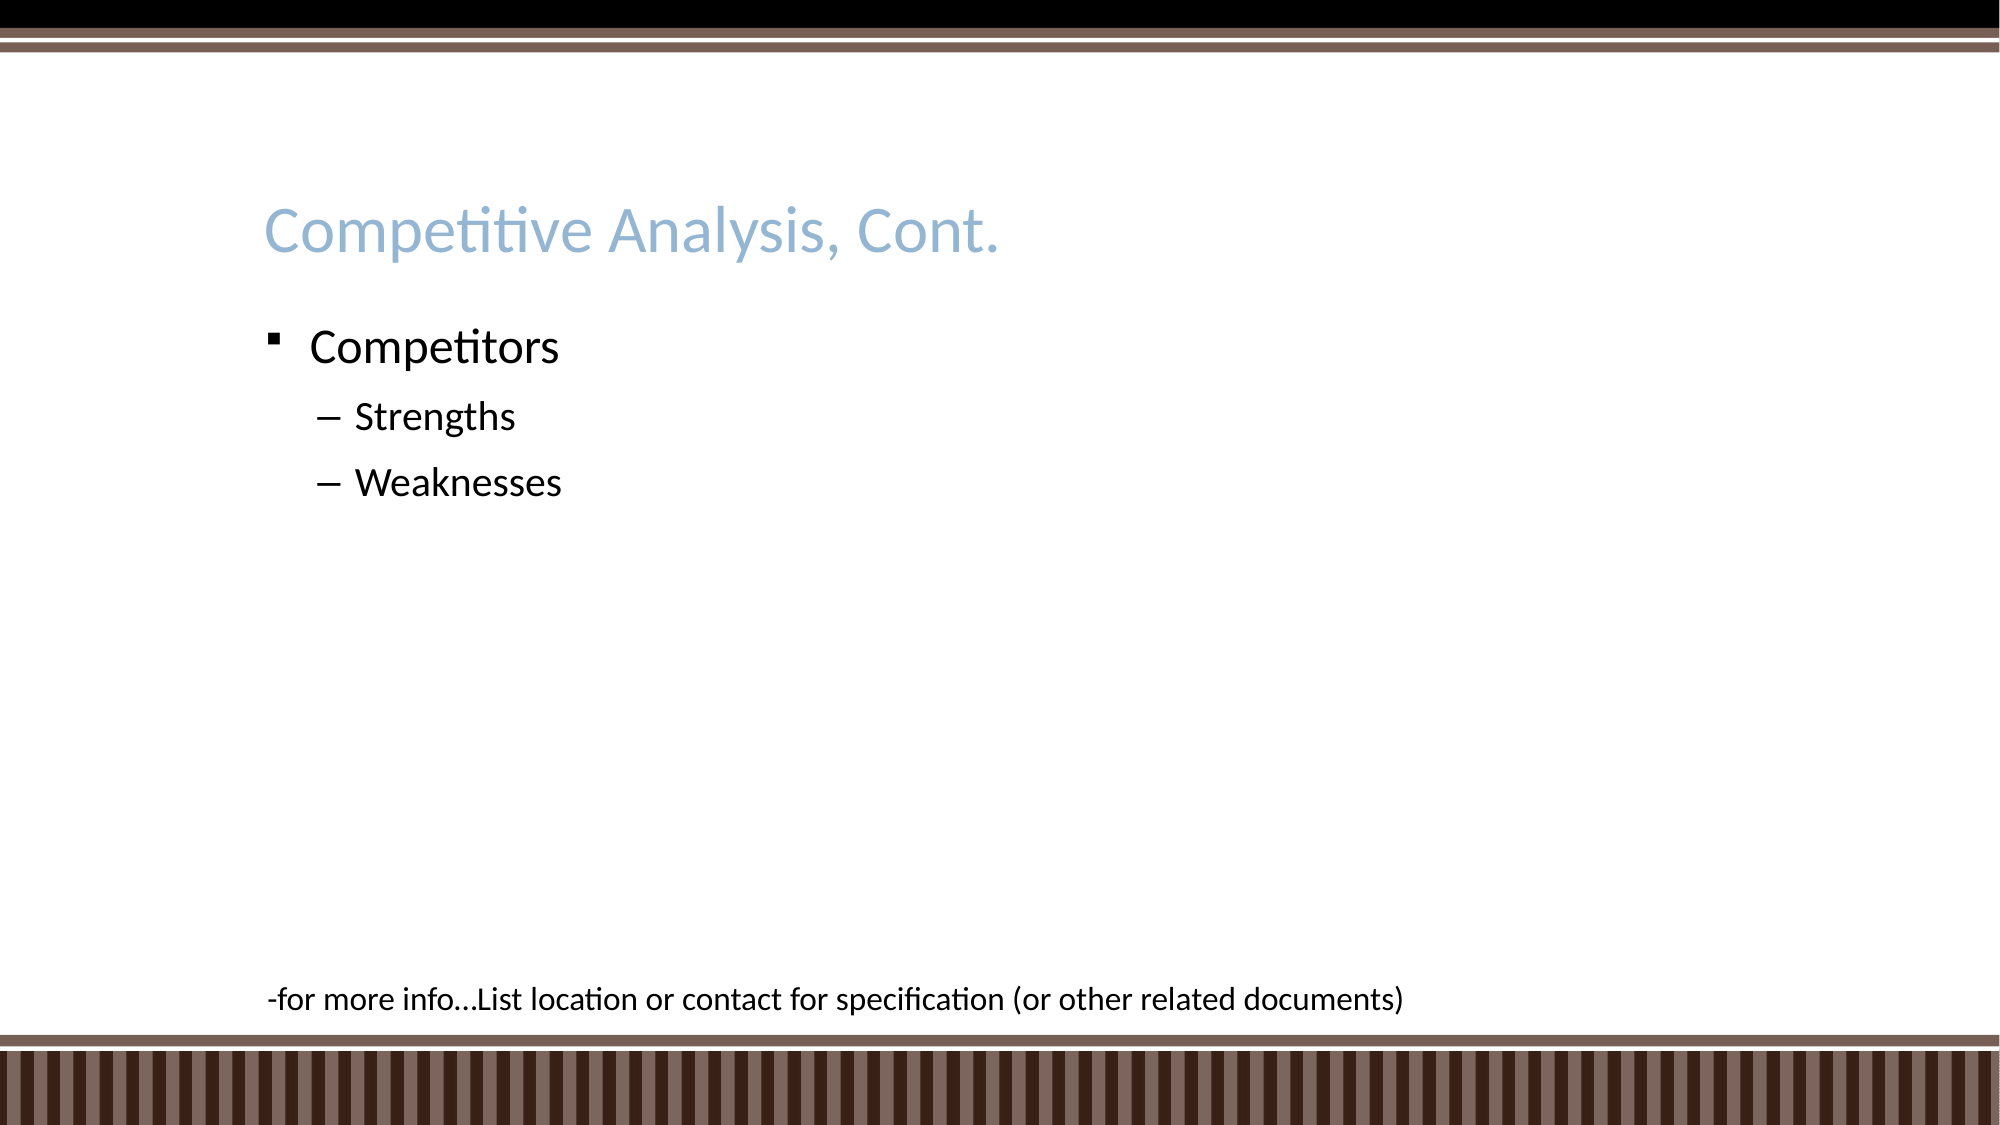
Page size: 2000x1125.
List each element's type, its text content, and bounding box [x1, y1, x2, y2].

text_box -for more info…List location or contact for specification (or other related documents) [252, 937, 1750, 1025]
title Competitive Analysis, Cont. [249, 99, 1750, 275]
list Competitors Strengths Weaknesses [249, 312, 1750, 920]
